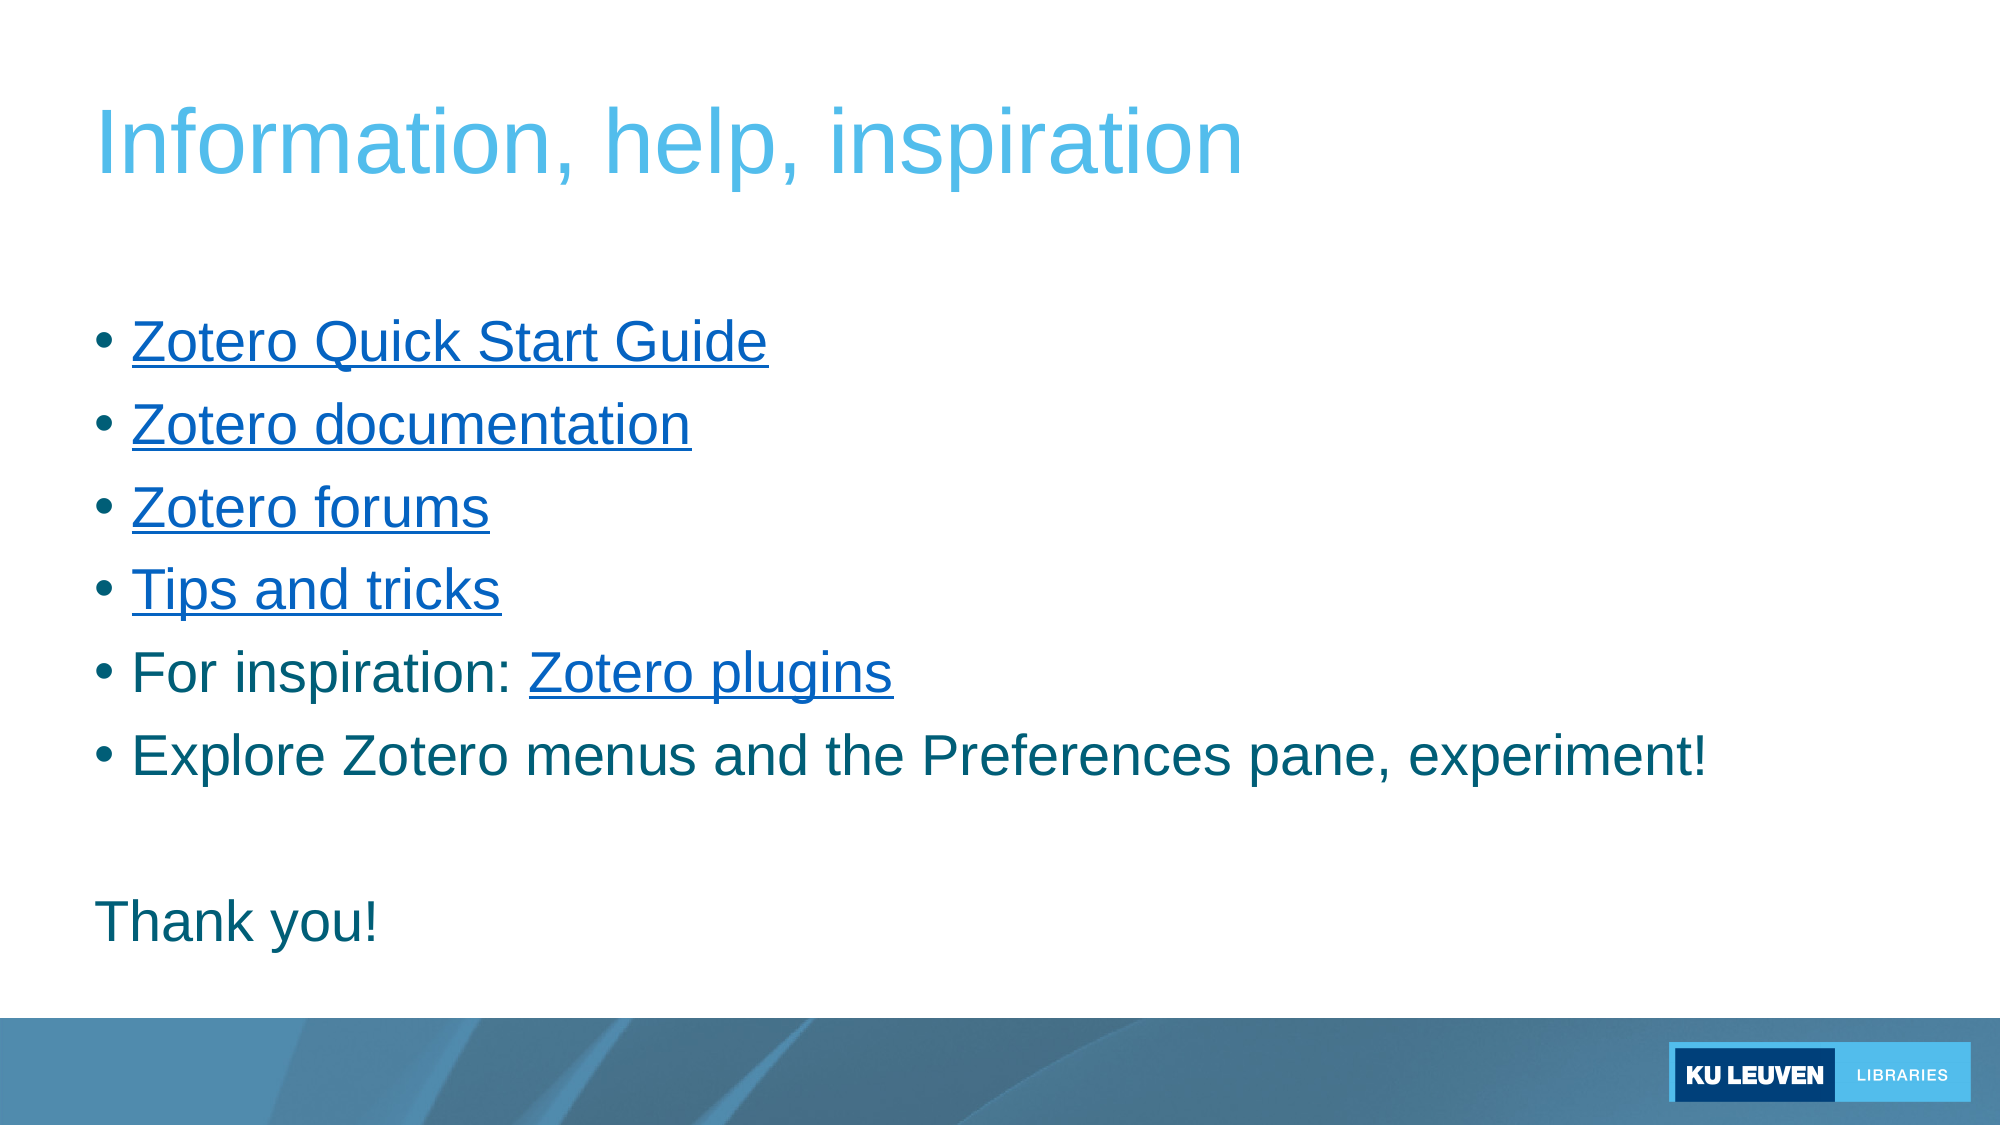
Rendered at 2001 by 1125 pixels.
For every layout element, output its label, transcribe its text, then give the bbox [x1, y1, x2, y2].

list Zotero Quick Start Guide Zotero documentation Zotero forums Tips and tricks For inspiration: Zotero plugins Explore Zotero menus and the Preferences pane, experiment! Thank you! [94, 311, 1906, 958]
title Information, help, inspiration [94, 94, 1906, 311]
picture [0, 1018, 2000, 1125]
